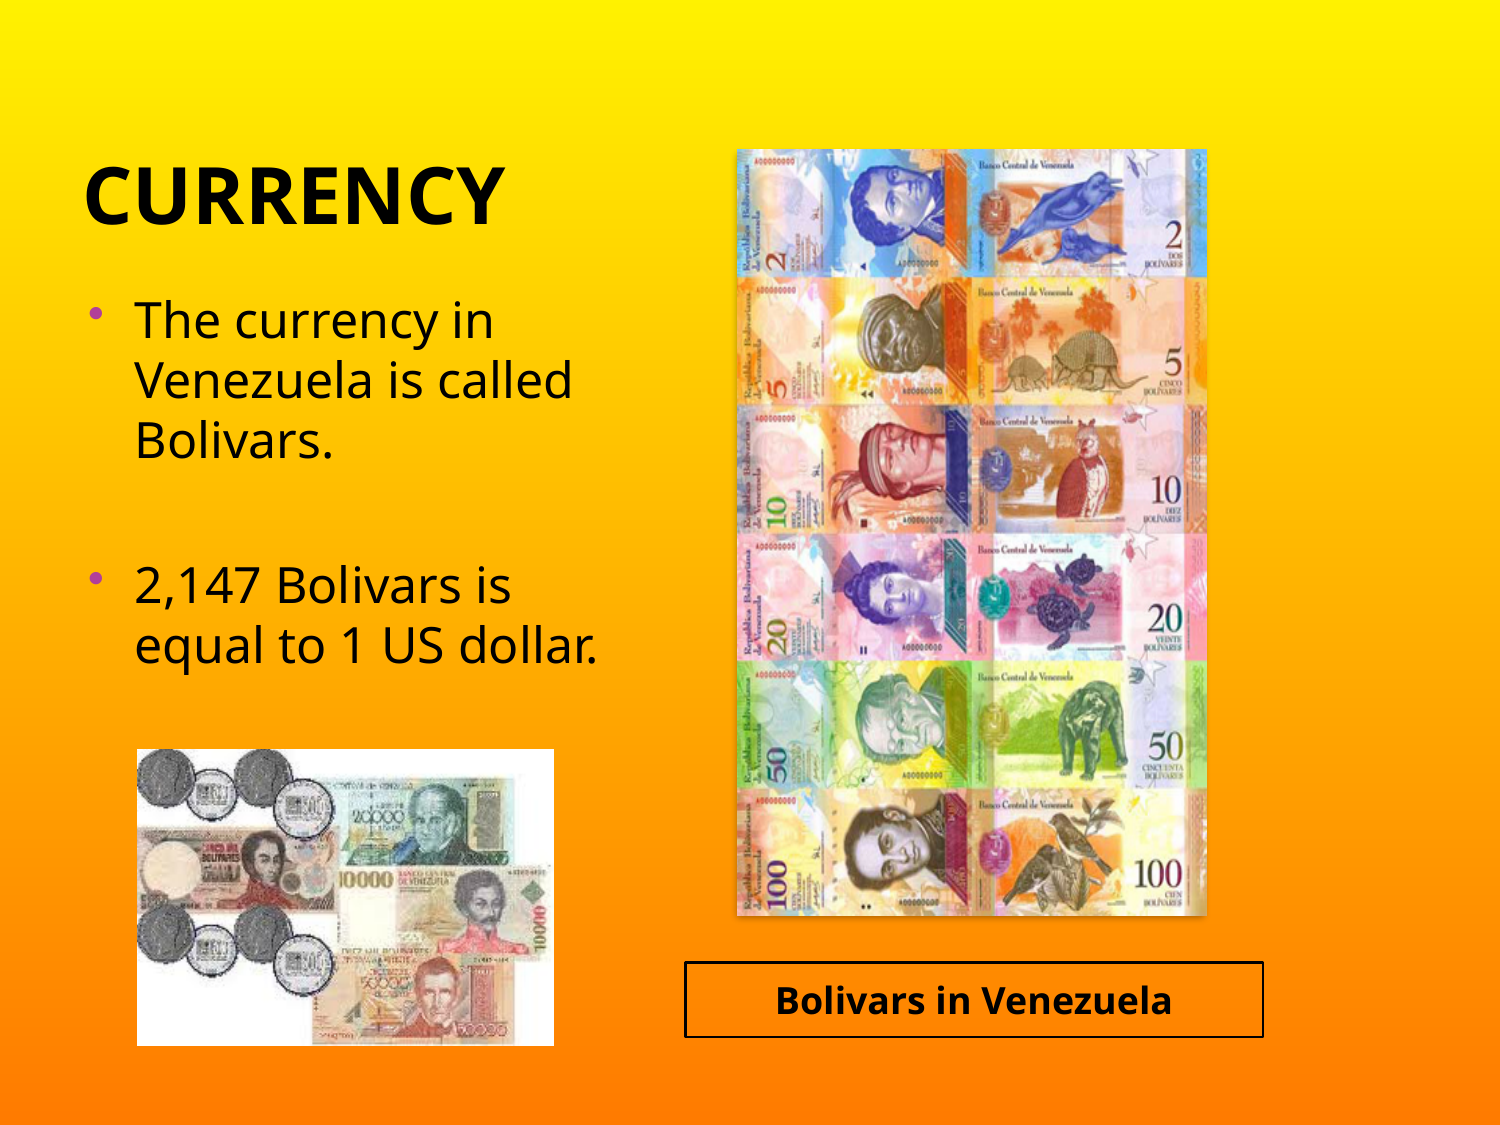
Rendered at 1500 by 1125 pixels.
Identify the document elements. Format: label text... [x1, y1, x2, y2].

list The currency in Venezuela is called Bolivars. 2,147 Bolivars is equal to 1 US dollar. [75, 280, 653, 713]
list Bolivars in Venezuela [684, 961, 1264, 1038]
picture [736, 149, 1207, 917]
picture [136, 749, 554, 1046]
title Currency [75, 52, 1263, 240]
